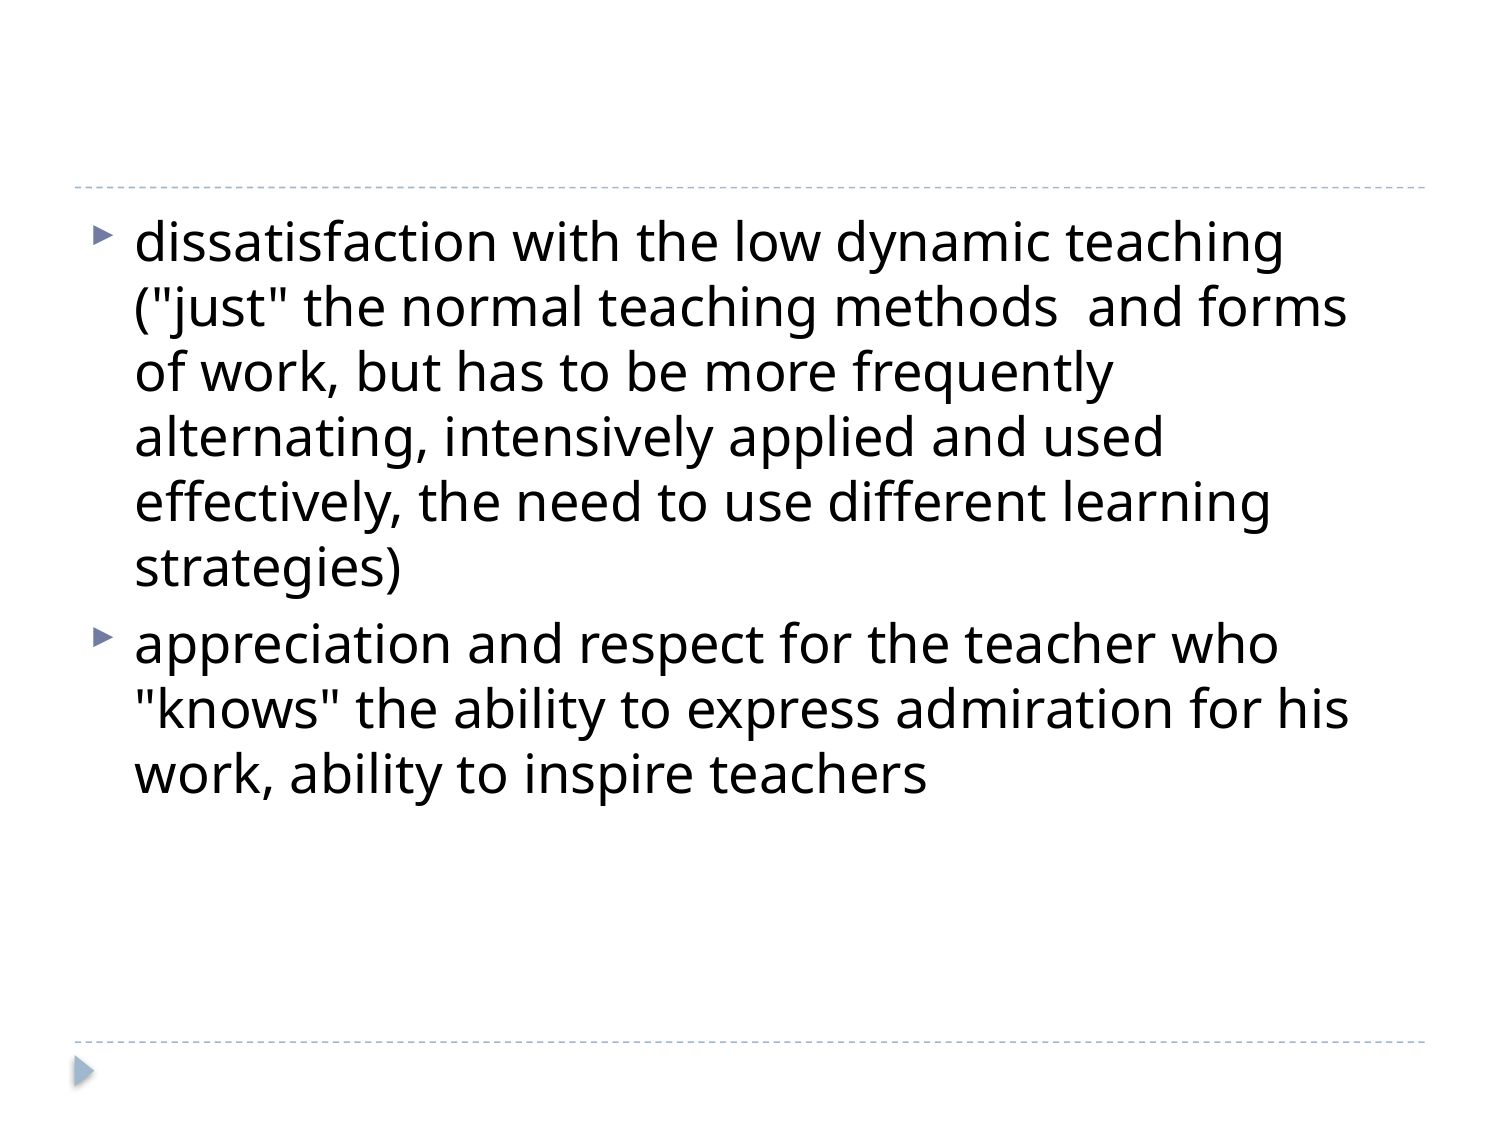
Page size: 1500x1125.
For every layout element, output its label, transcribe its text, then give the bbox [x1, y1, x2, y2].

list dissatisfaction with the low dynamic teaching ("just" the normal teaching methods and forms of work, but has to be more frequently alternating, intensively applied and used effectively, the need to use different learning strategies) appreciation and respect for the teacher who "knows" the ability to express admiration for his work, ability to inspire teachers [75, 200, 1425, 1010]
